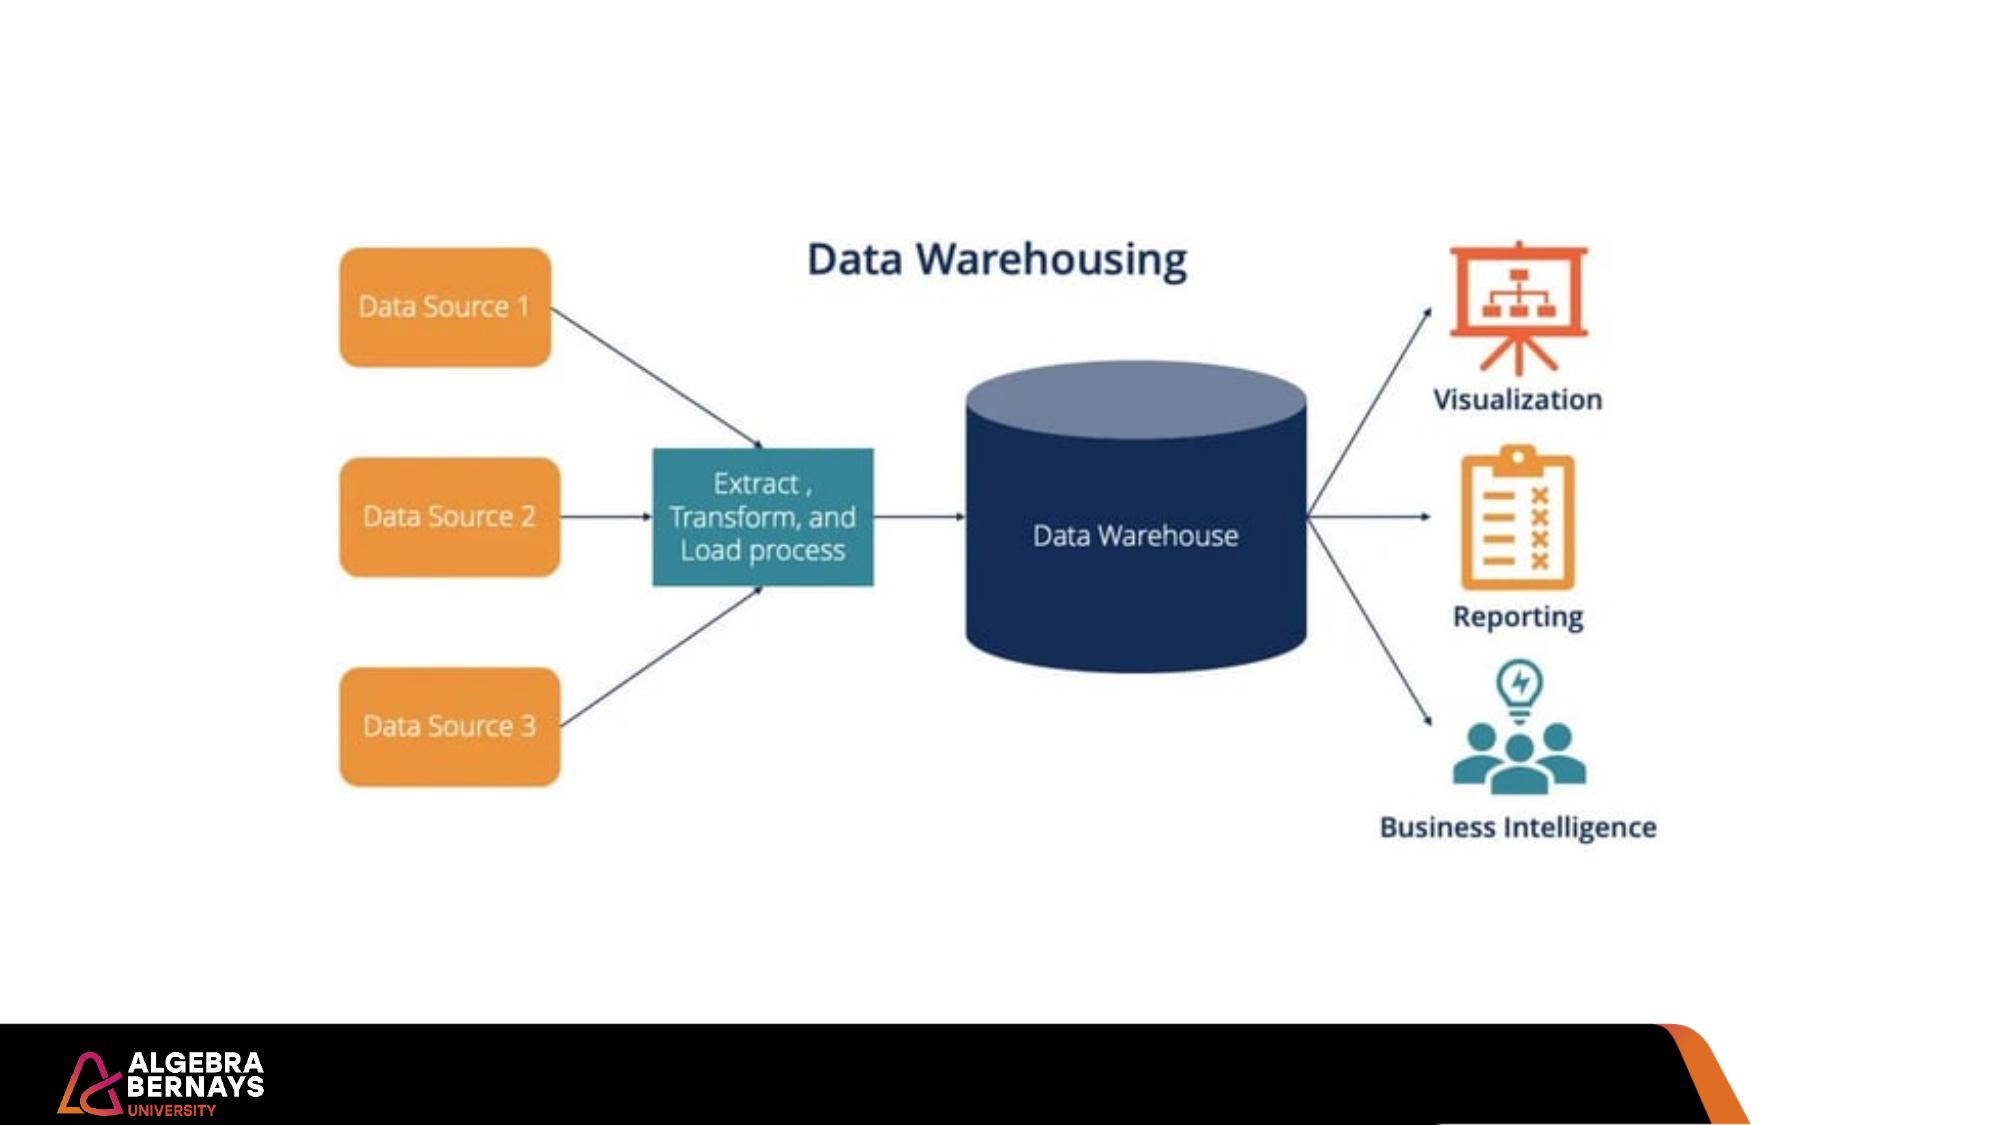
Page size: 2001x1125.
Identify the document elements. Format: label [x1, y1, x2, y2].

picture [0, 1023, 1958, 1125]
list [335, 238, 1665, 852]
